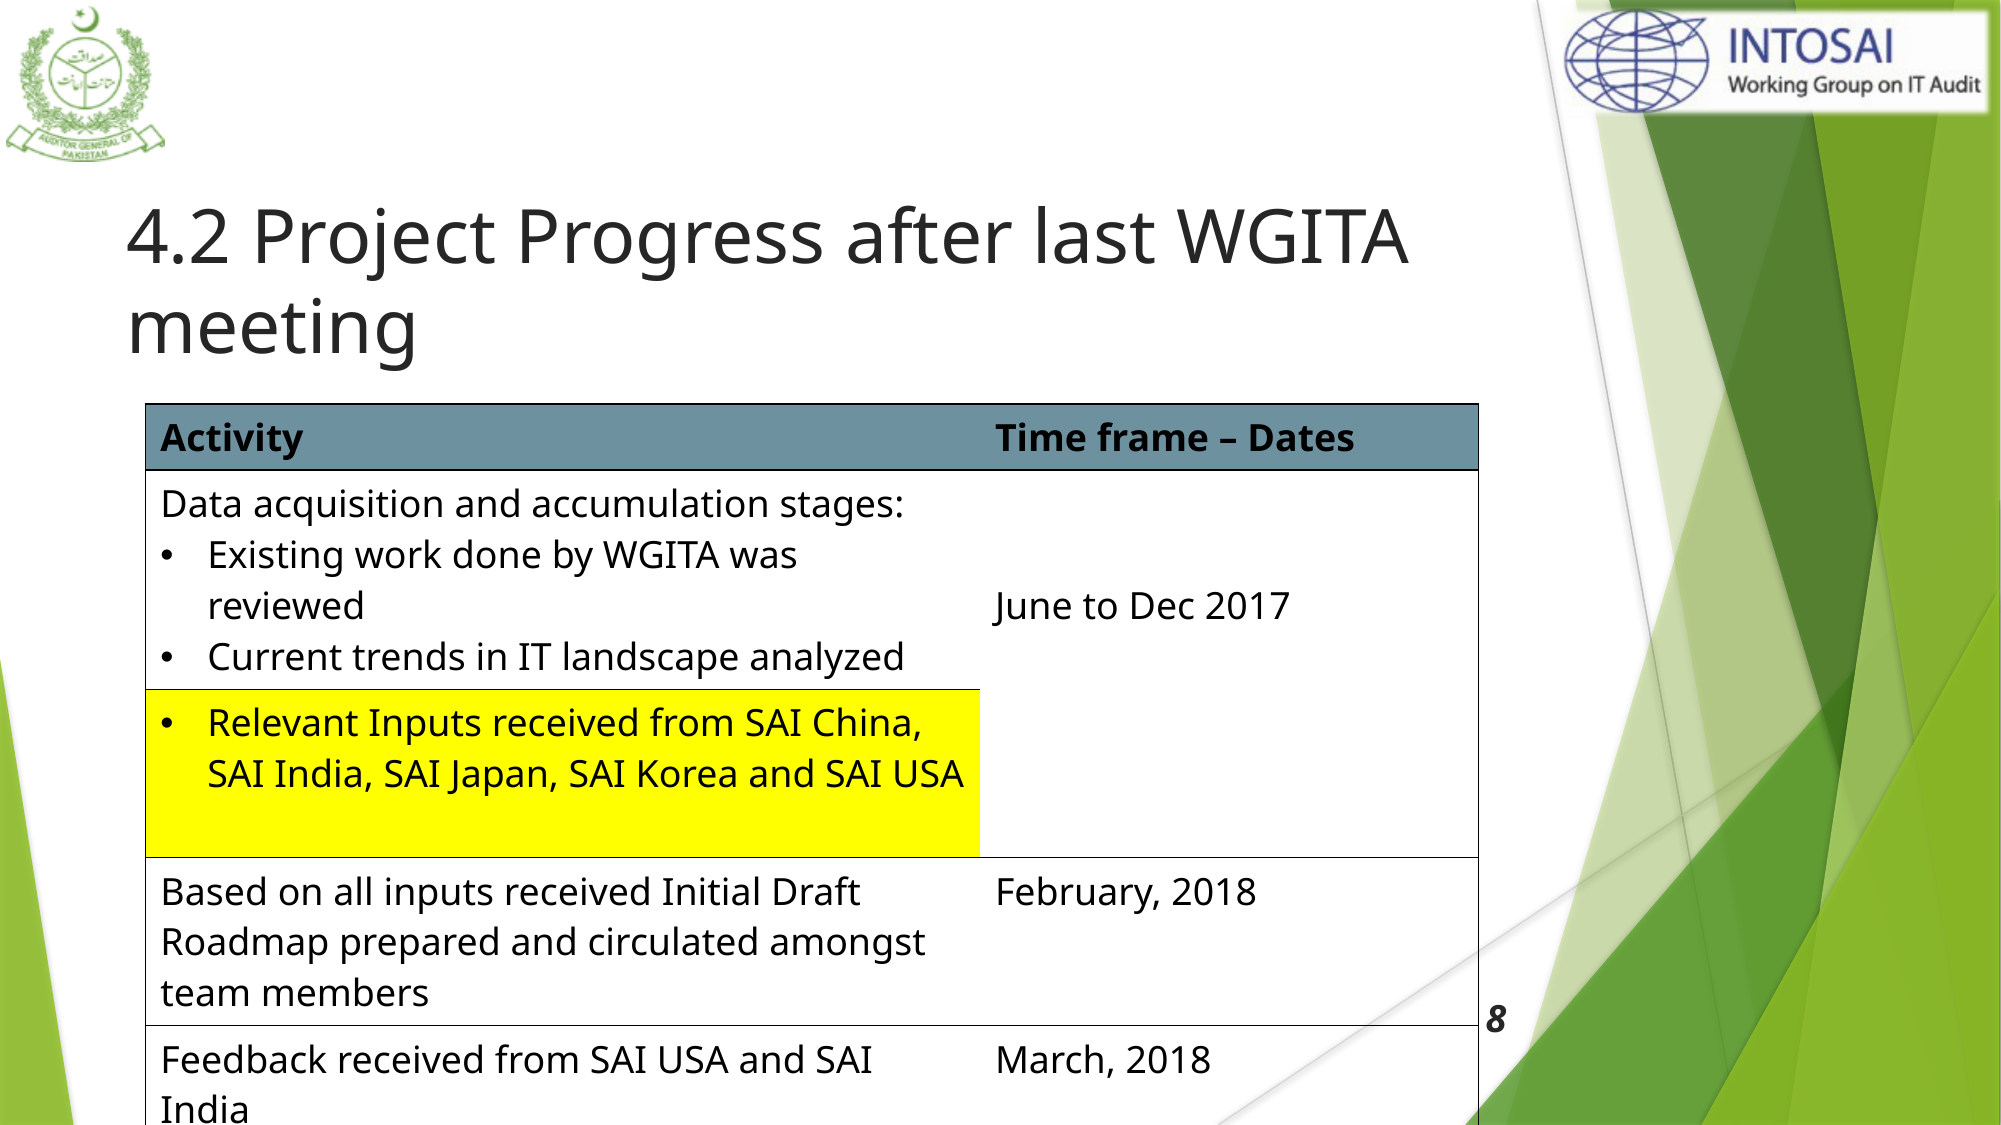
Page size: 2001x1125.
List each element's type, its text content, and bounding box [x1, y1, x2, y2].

table_cell Relevant Inputs received from SAI China, SAI India, SAI Japan, SAI Korea and SAI USA [146, 690, 980, 857]
table_cell Data acquisition and accumulation stages: Existing work done by WGITA was reviewed Current trends in IT landscape analyzed [146, 471, 980, 689]
table_cell Feedback received from SAI USA and SAI India [146, 1026, 980, 1125]
table_cell Based on all inputs received Initial Draft Roadmap prepared and circulated amongst team members [146, 858, 980, 1025]
picture [1567, 13, 1985, 111]
table_header Time frame – Dates [980, 405, 1478, 469]
table_header Activity [146, 405, 980, 469]
list [111, 368, 1522, 1051]
slide_number 8 [1479, 991, 1522, 1051]
title 4.2 Project Progress after last WGITA meeting [111, 180, 1522, 368]
table_cell February, 2018 [980, 858, 1478, 1025]
table_cell June to Dec 2017 [980, 471, 1478, 857]
table_cell March, 2018 [980, 1026, 1478, 1125]
